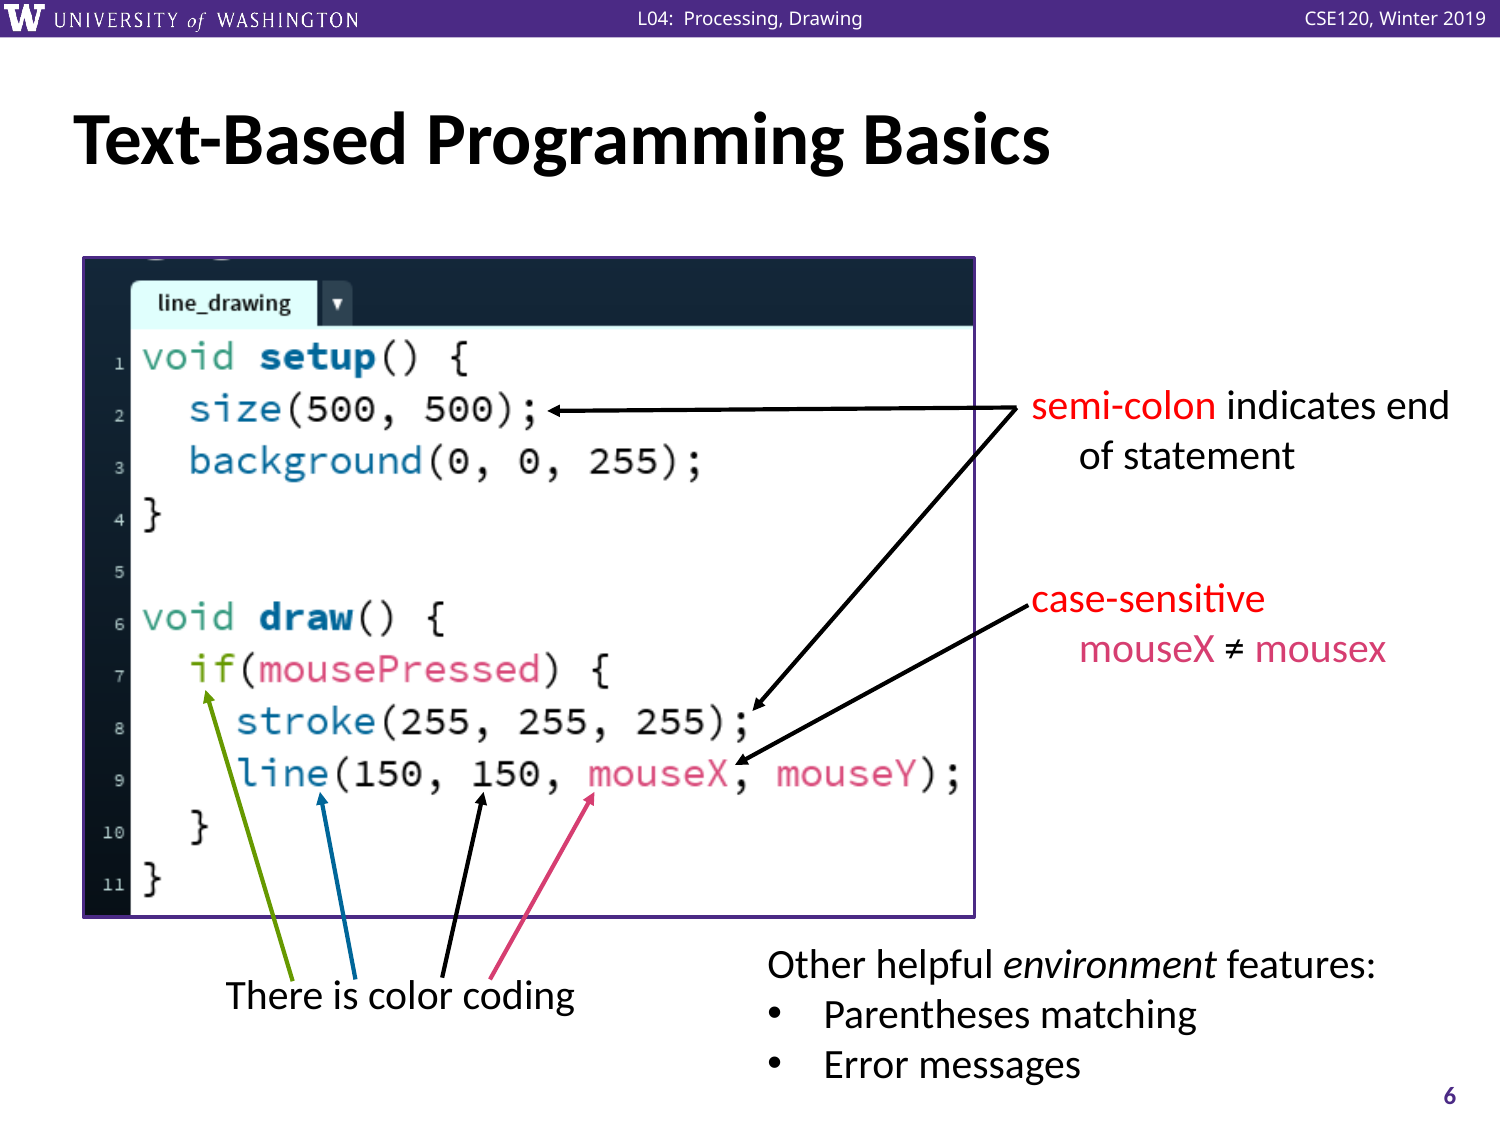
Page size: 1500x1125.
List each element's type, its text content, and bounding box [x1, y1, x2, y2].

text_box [546, 370, 1469, 712]
picture [84, 258, 973, 916]
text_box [205, 689, 633, 1026]
slide_number 6 [1400, 1065, 1500, 1125]
picture [633, 712, 973, 916]
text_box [734, 562, 1407, 766]
title Text-Based Programming Basics [58, 71, 1438, 198]
picture [4, 4, 358, 32]
text_box Other helpful environment features: Parentheses matching Error messages [752, 929, 1407, 1094]
